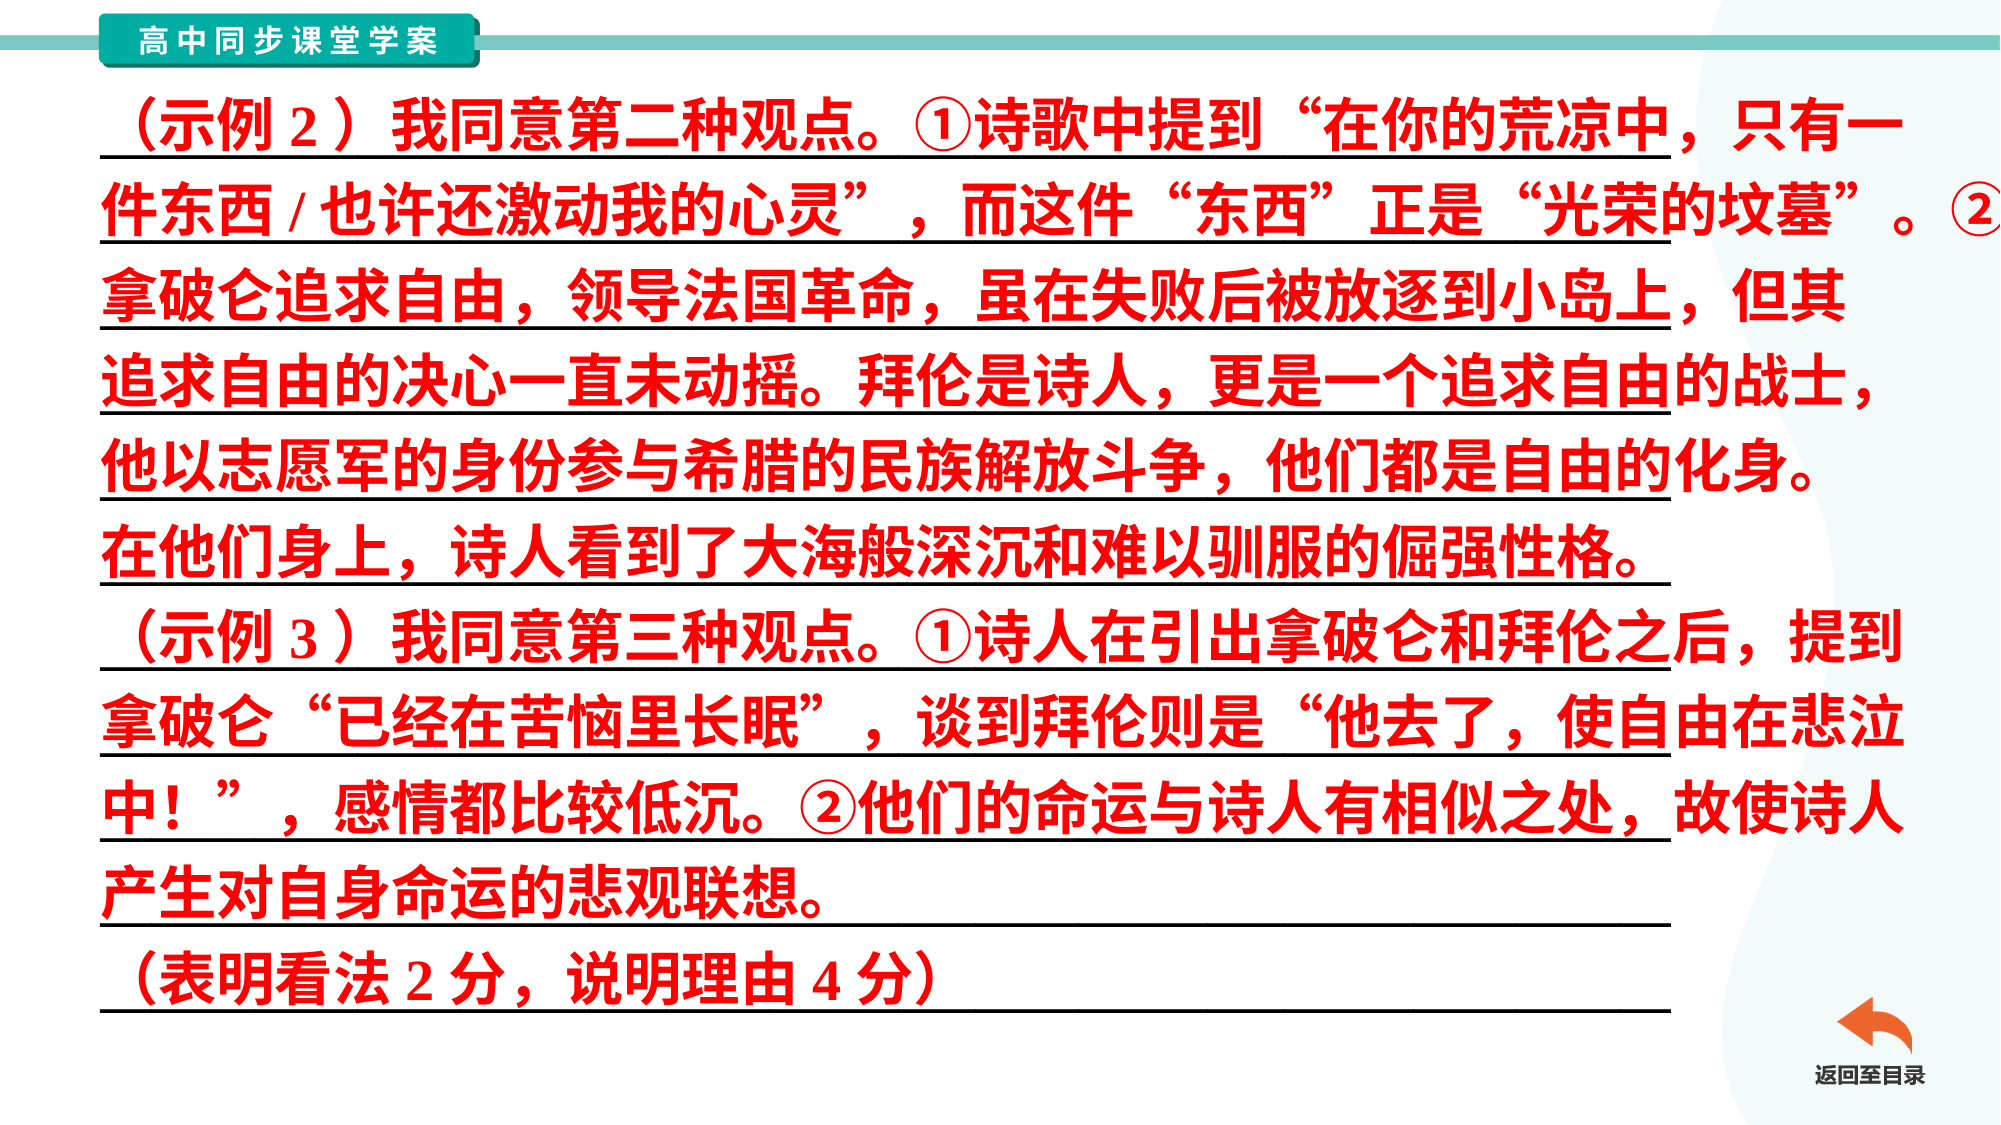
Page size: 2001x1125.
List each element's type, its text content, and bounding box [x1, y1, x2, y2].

picture [0, 0, 2000, 1125]
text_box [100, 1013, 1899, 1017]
text_box （示例2）我同意第二种观点。①诗歌中提到“在你的荒凉中，只有一 件东西/也许还激动我的心灵”，而这件“东西”正是“光荣的坟墓”。② 拿破仑追求自由，领导法国革命，虽在失败后被放逐到小岛上，但其 追求自由的决心一直未动摇。拜伦是诗人，更是一个追求自由的战士， 他以志愿军的身份参与希腊的民族解放斗争，他们都是自由的化身。 在他们身上，诗人看到了大海般深沉和难以驯服的倔强性格。 （示例3）我同意第三种观点。①诗人在引出拿破仑和拜伦之后，提到 拿破仑“已经在苦恼里长眠”，谈到拜伦则是“他去了，使自由在悲泣 中！”，感情都比较低沉。②他们的命运与诗人有相似之处，故使诗人 产生对自身命运的悲观联想。 （表明看法2分，说明理由4分） [100, 72, 1899, 1013]
